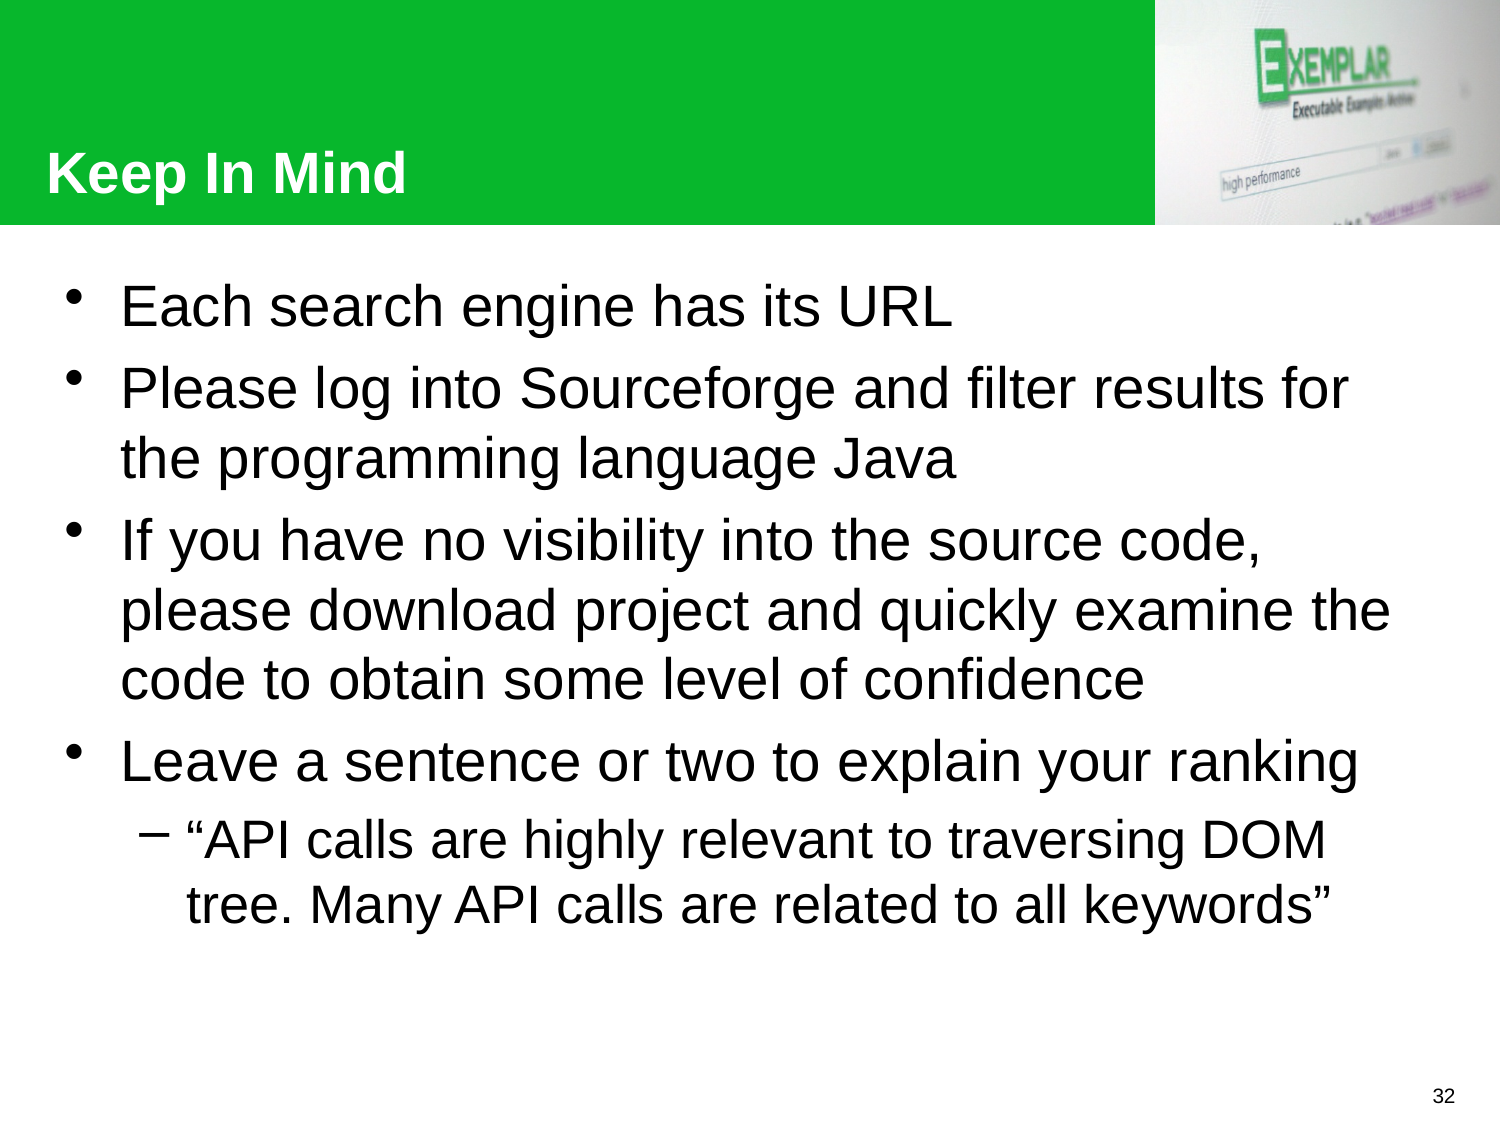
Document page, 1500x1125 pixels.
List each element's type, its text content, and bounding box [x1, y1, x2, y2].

slide_number 32 [1191, 1070, 1471, 1116]
list Each search engine has its URL Please log into Sourceforge and filter results for the programming language Java If you have no visibility into the source code, please download project and quickly examine the code to obtain some level of confidence Leave a sentence or two to explain your ranking “API calls are highly relevant to traversing DOM tree. Many API calls are related to all keywords” [48, 260, 1442, 986]
title Keep In Mind [30, 39, 1122, 213]
picture [1155, 0, 1500, 225]
